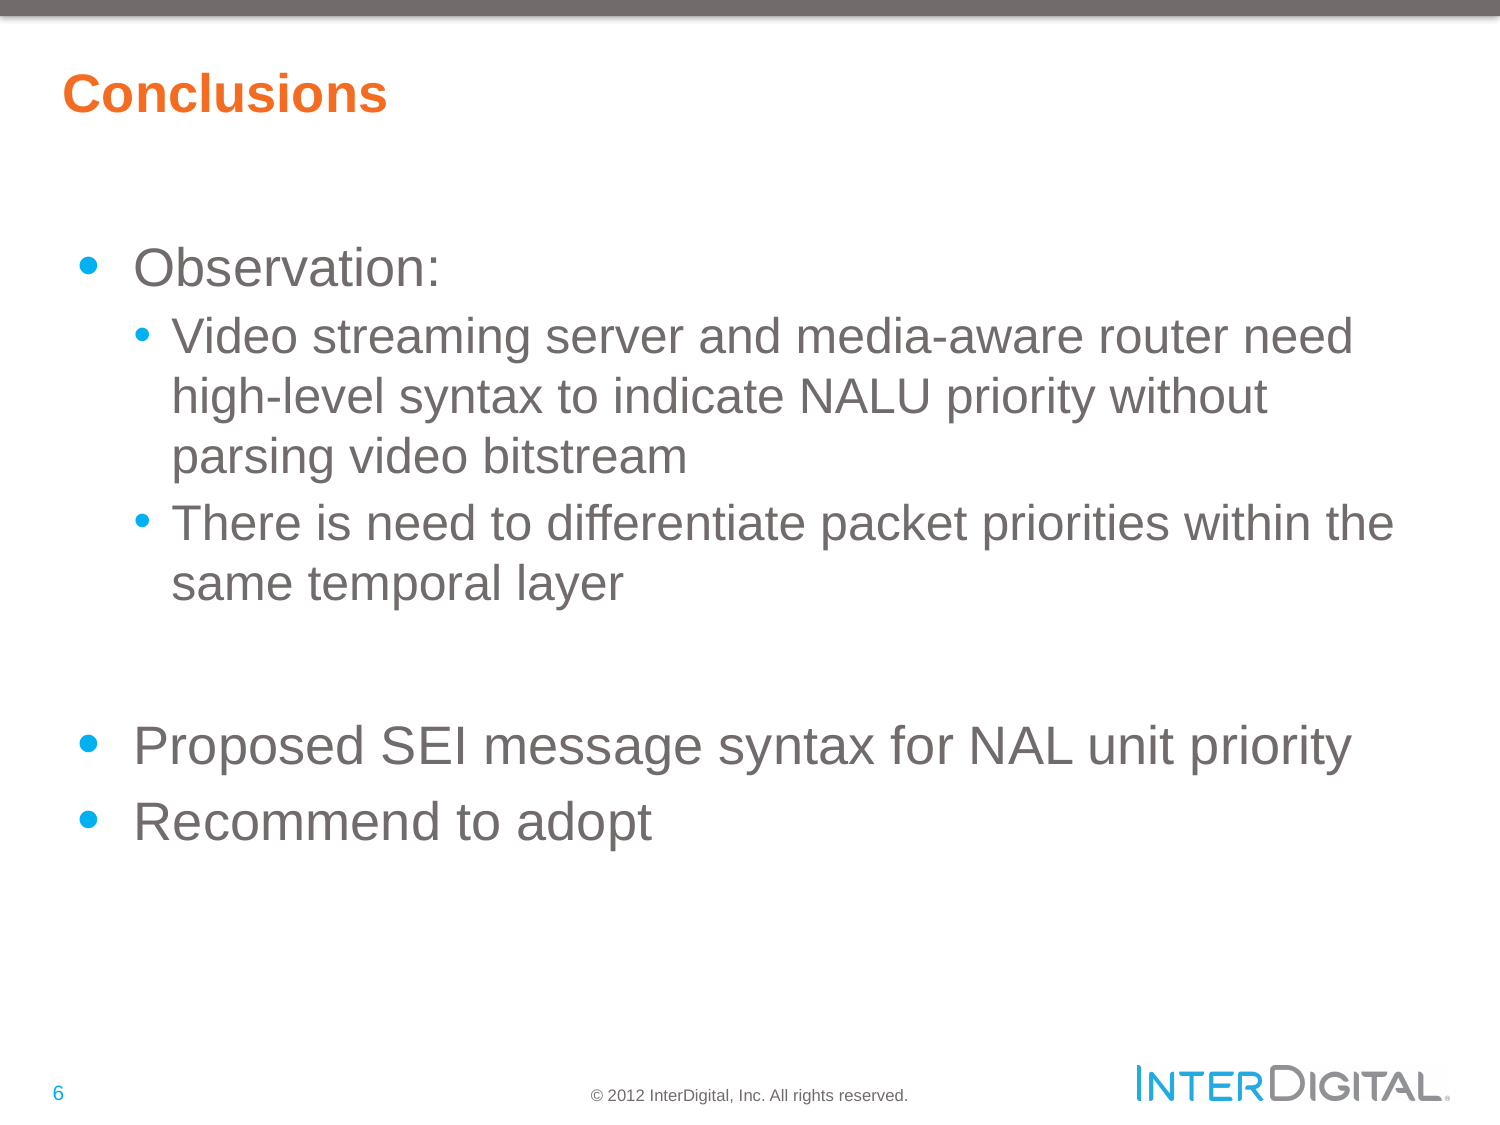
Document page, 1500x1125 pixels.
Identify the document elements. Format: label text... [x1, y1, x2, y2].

picture [1137, 1065, 1450, 1101]
title Conclusions [48, 45, 1438, 138]
list Observation: Video streaming server and media-aware router need high-level syntax to indicate NALU priority without parsing video bitstream There is need to differentiate packet priorities within the same temporal layer Proposed SEI message syntax for NAL unit priority Recommend to adopt [62, 224, 1413, 1025]
